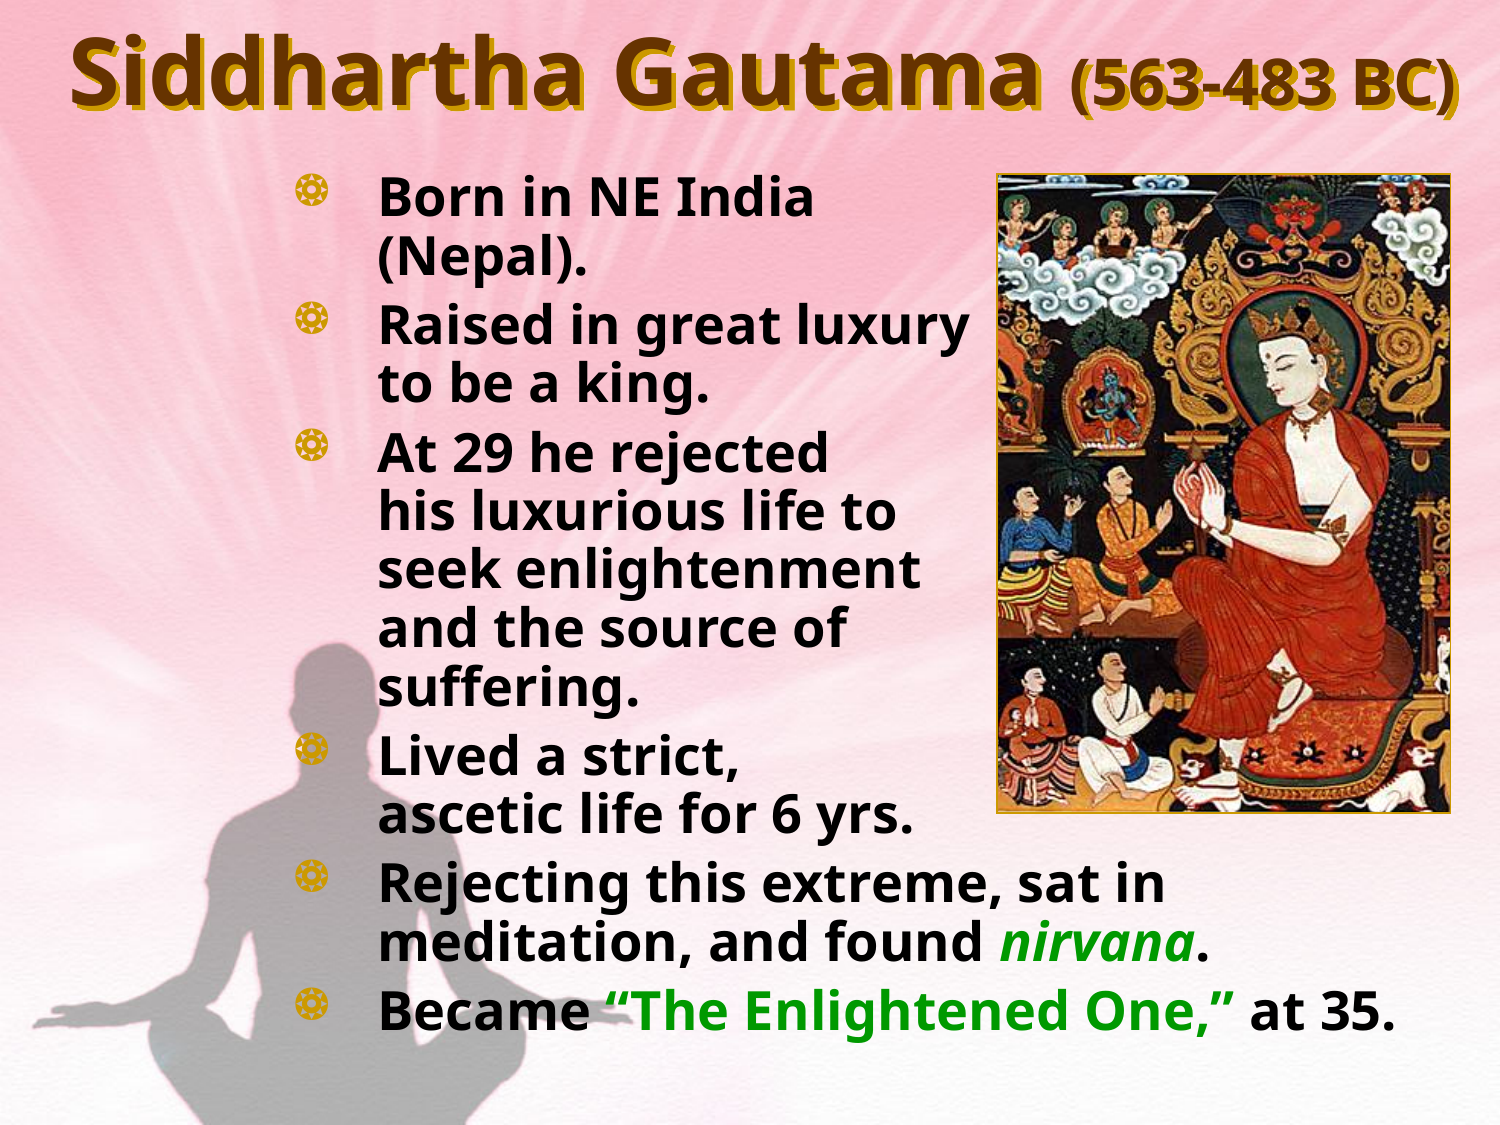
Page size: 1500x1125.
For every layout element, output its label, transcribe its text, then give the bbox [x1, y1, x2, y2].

text_box Siddhartha Gautama (563-483 BC) [24, 0, 1500, 133]
picture [0, 0, 1500, 1125]
text_box Born in NE India (Nepal). Raised in great luxury to be a king. At 29 he rejected his luxurious life to seek enlightenment and the source of suffering. Lived a strict, ascetic life for 6 yrs. Rejecting this extreme, sat in meditation, and found nirvana. Became “The Enlightened One,” at 35. [275, 162, 1438, 1075]
